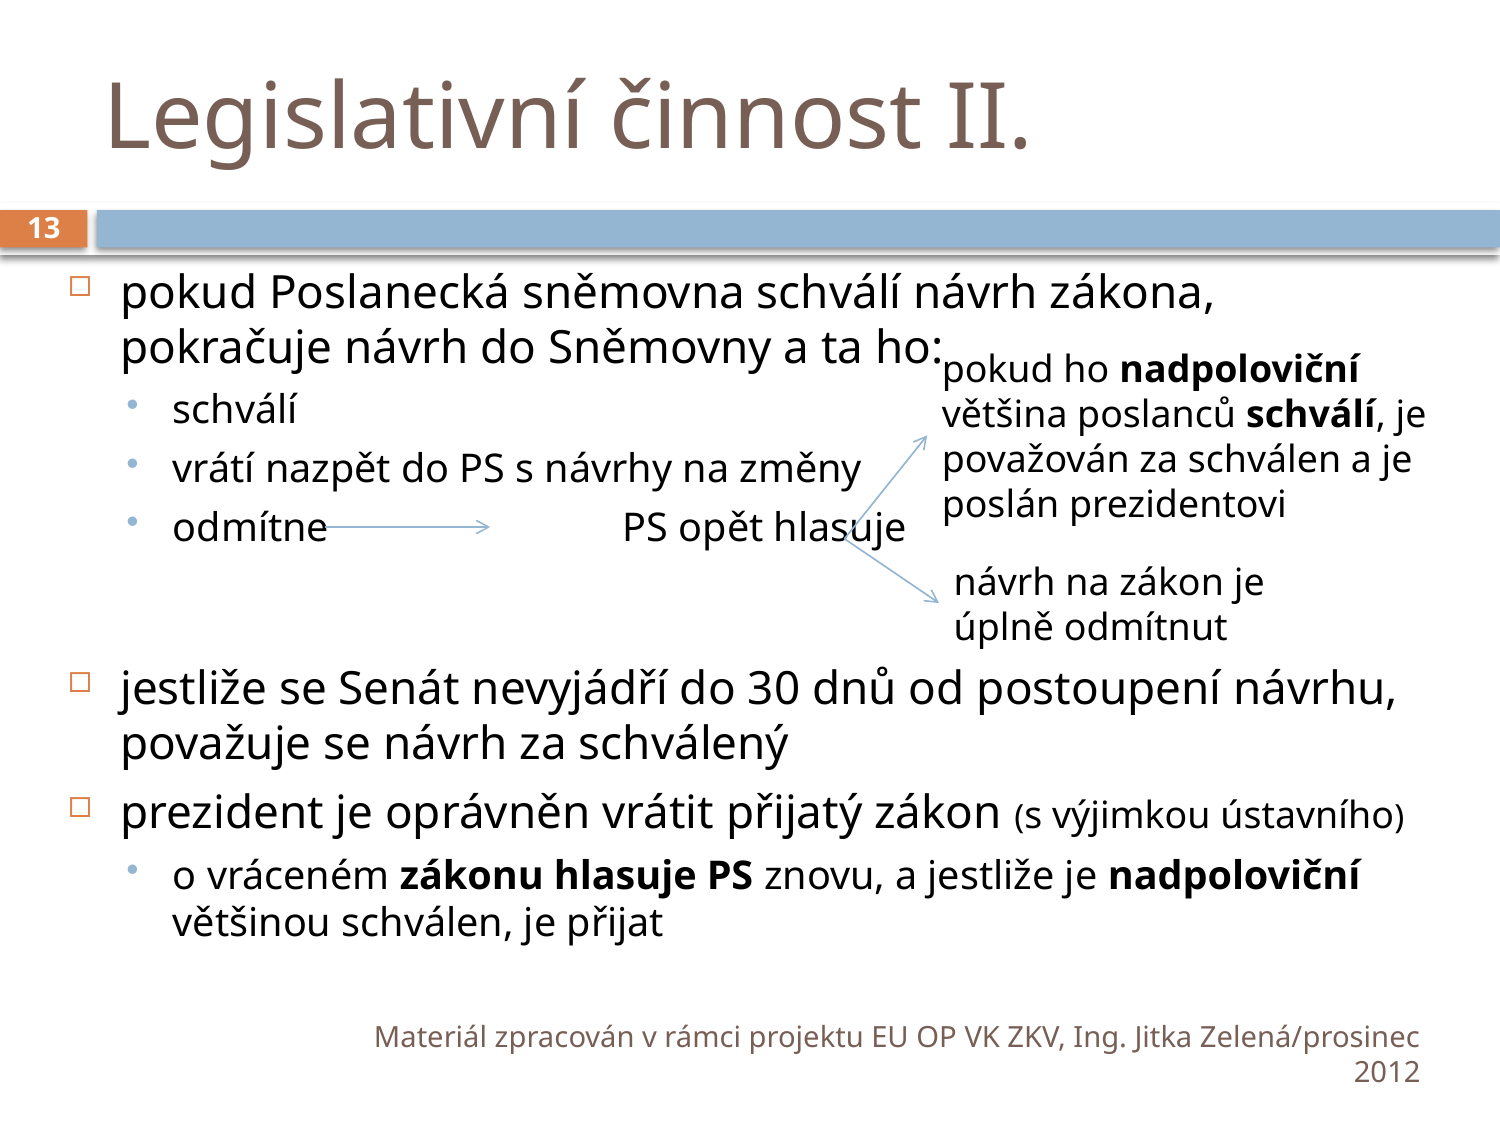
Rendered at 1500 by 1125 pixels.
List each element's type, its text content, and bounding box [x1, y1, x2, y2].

footer Materiál zpracován v rámci projektu EU OP VK ZKV, Ing. Jitka Zelená/prosinec 2012 [289, 1023, 1436, 1084]
slide_number 13 [0, 208, 88, 249]
text_box návrh na zákon je úplně odmítnut [938, 550, 1388, 656]
list pokud Poslanecká sněmovna schválí návrh zákona, pokračuje návrh do Sněmovny a ta ho: schválí vrátí nazpět do PS s návrhy na změny odmítne PS opět hlasuje jestliže se Senát nevyjádří do 30 dnů od postoupení návrhu, považuje se návrh za schválený prezident je oprávněn vrátit přijatý zákon (s výjimkou ústavního) o vráceném zákonu hlasuje PS znovu, a jestliže je nadpoloviční většinou schválen, je přijat [53, 255, 1438, 1024]
text_box pokud ho nadpoloviční většina poslanců schválí, je považován za schválen a je poslán prezidentovi [927, 338, 1465, 533]
title Legislativní činnost II. [88, 30, 1426, 194]
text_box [844, 538, 940, 605]
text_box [844, 436, 928, 540]
